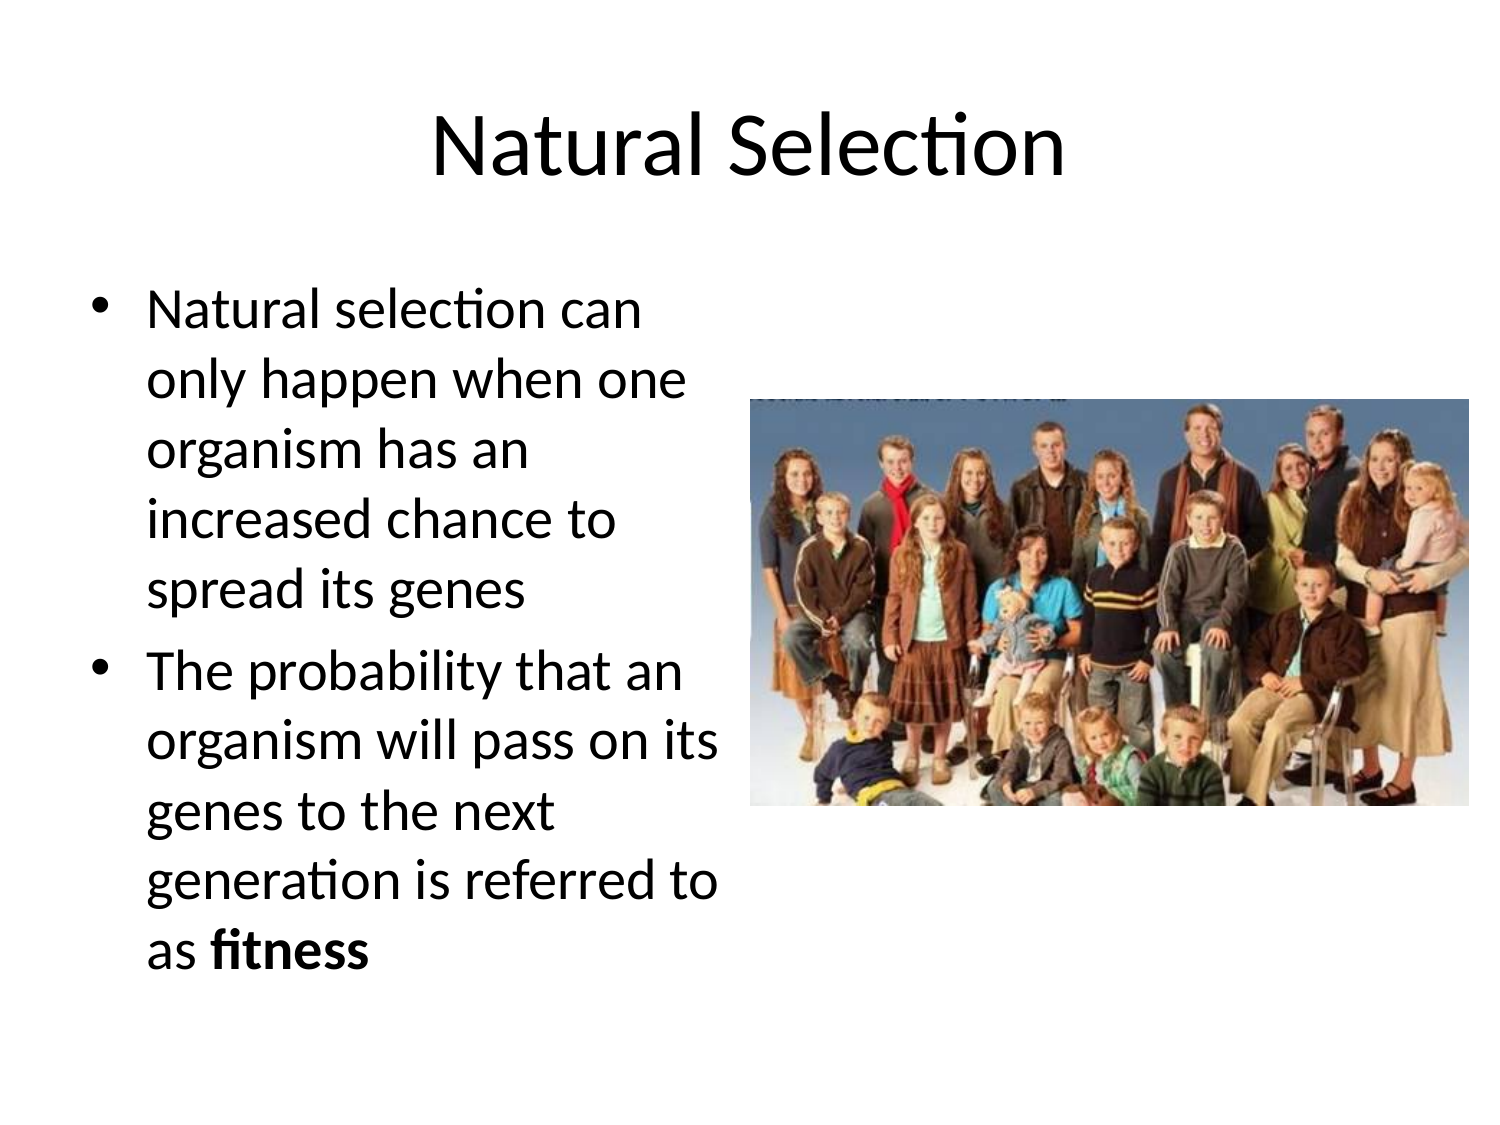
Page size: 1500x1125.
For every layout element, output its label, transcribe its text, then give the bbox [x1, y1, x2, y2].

picture [749, 399, 1469, 806]
list Natural selection can only happen when one organism has an increased chance to spread its genes The probability that an organism will pass on its genes to the next generation is referred to as fitness [75, 262, 738, 1005]
title Natural Selection [75, 45, 1425, 233]
